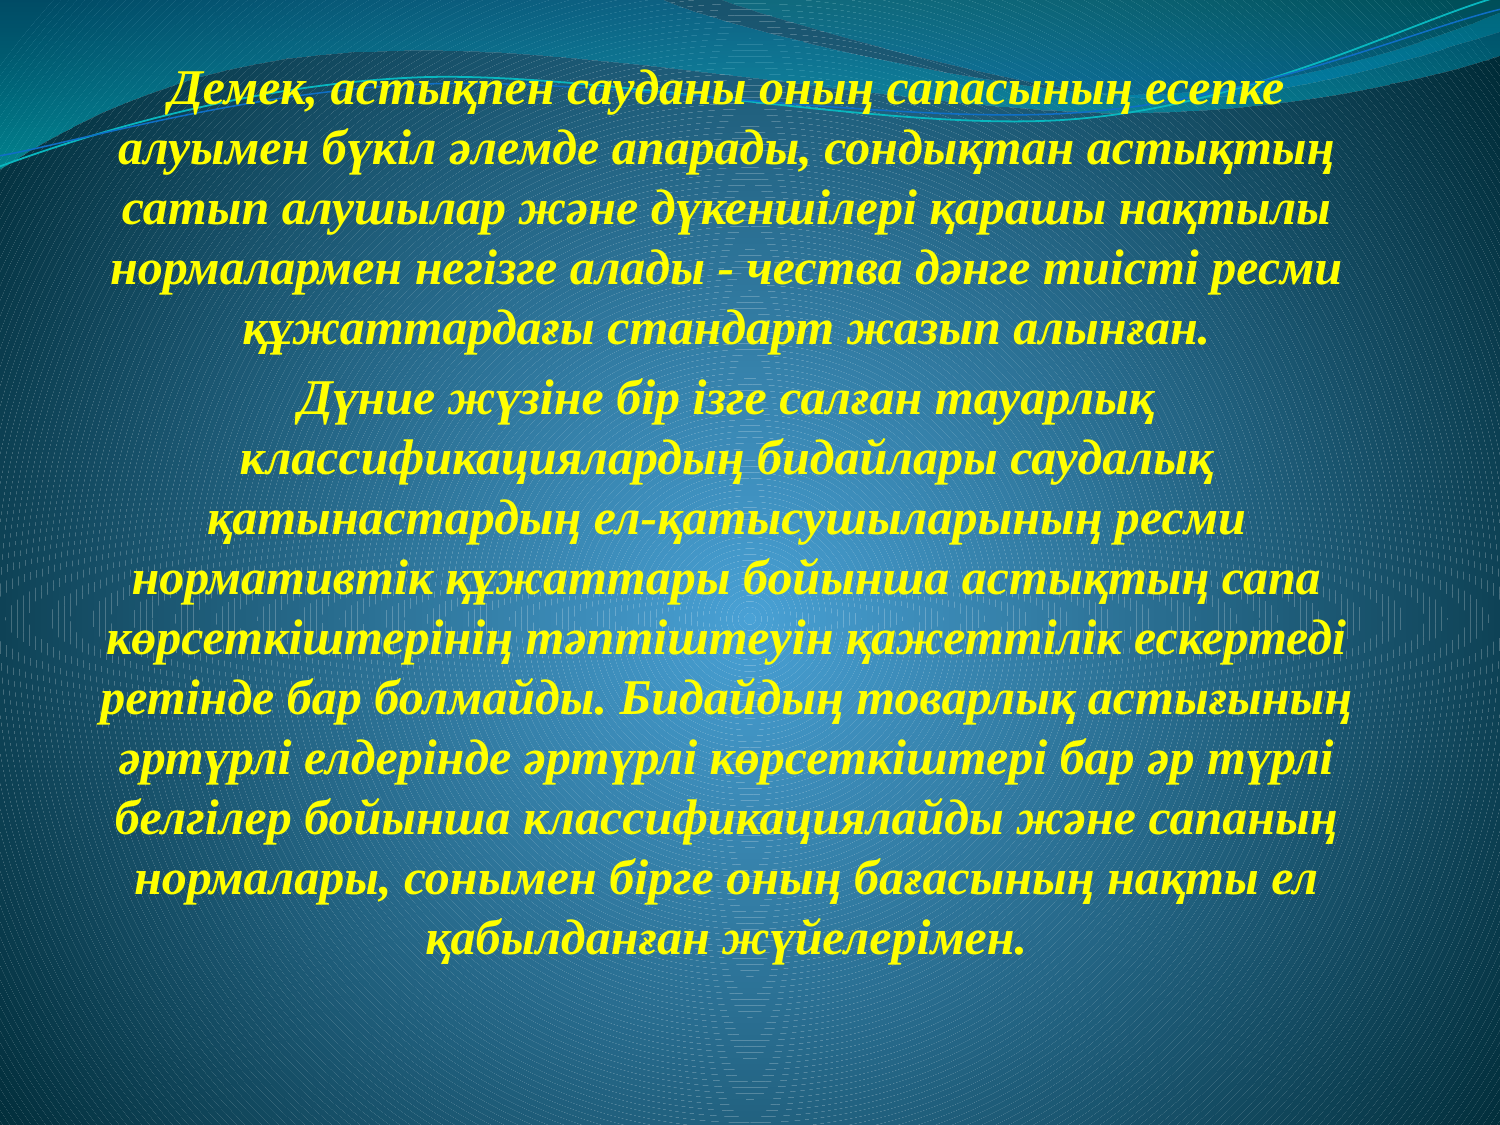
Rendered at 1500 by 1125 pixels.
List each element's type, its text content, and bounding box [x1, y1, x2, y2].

subtitle Демек, астықпен сауданы оның сапасының есепке алуымен бүкiл әлемде апарады, сондықтан астықтың сатып алушылар және дүкеншiлерi қарашы нақтылы нормалармен негiзге алады - чества дәнге тиiстi ресми құжаттардағы стандарт жазып алынған. Дүние жүзiне бiр iзге салған тауарлық классификациялардың бидайлары саудалық қатынастардың ел-қатысушыларының ресми нормативтiк құжаттары бойынша астықтың сапа көрсеткiштерiнiң тәптiштеуiн қажеттiлiк ескертедi ретiнде бар болмайды. Бидайдың товарлық астығының әртүрлi елдерiнде әртүрлi көрсеткiштерi бар әр түрлi белгiлер бойынша классификациялайды және сапаның нормалары, сонымен бiрге оның бағасының нақты ел қабылданған жүйелерiмен. [87, 46, 1376, 818]
